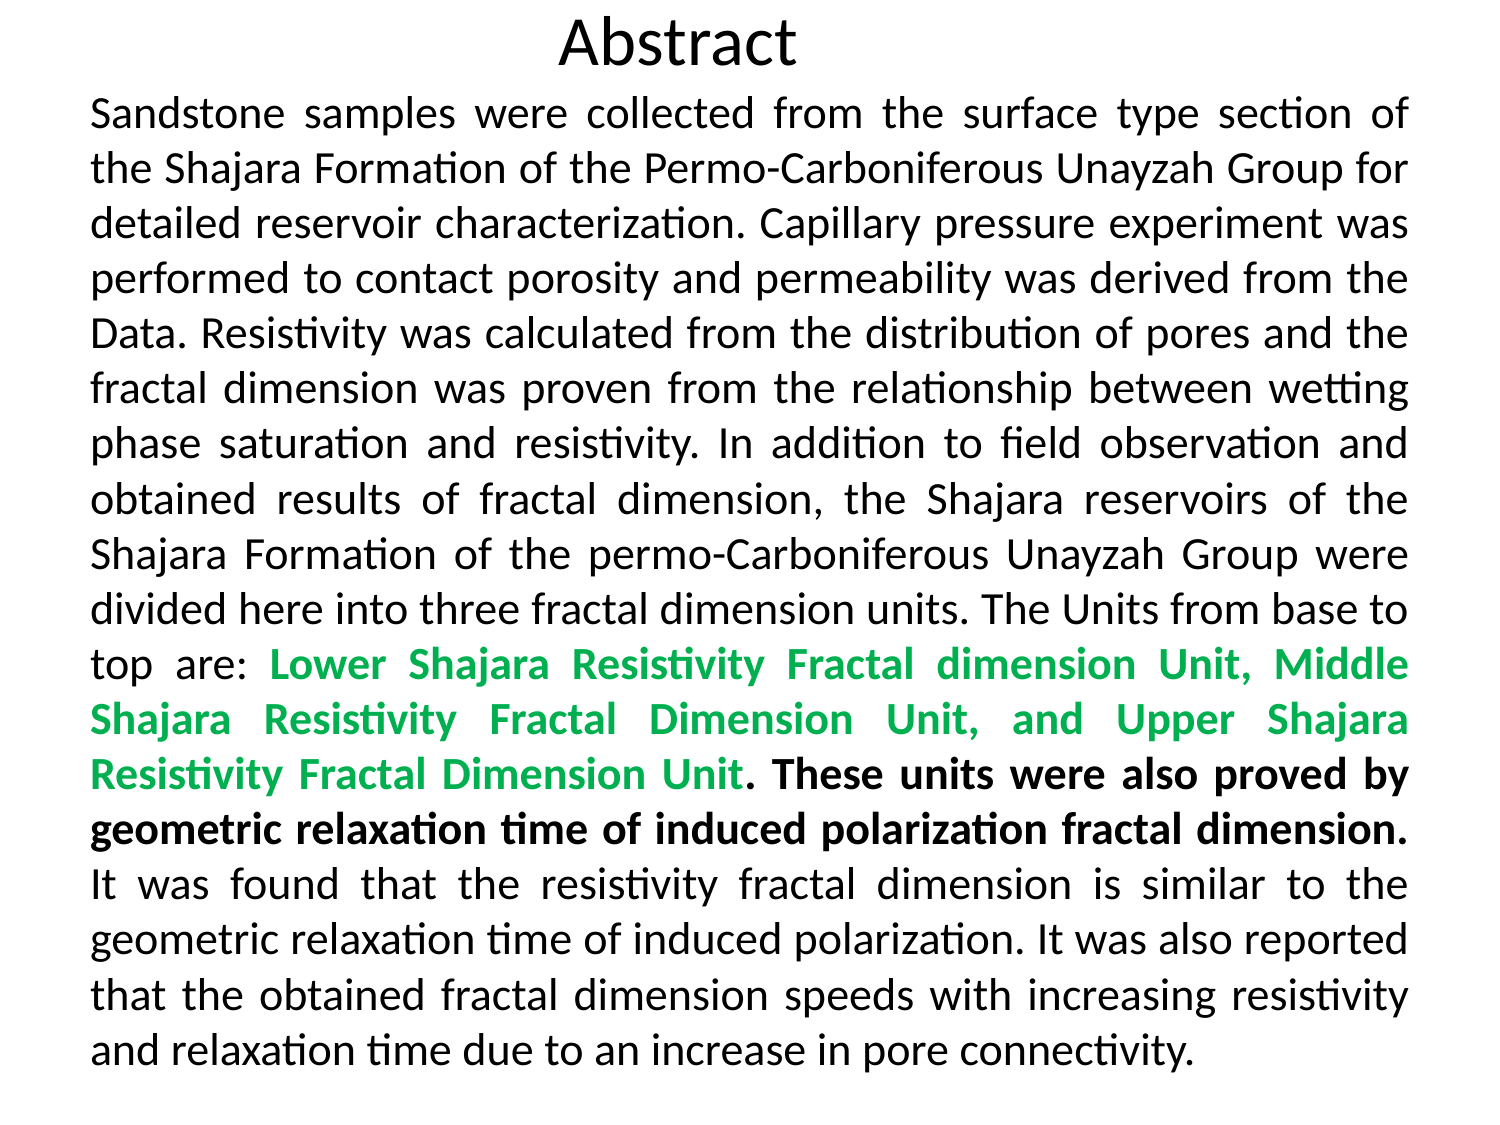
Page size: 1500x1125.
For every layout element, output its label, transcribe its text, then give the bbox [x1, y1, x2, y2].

list Sandstone samples were collected from the surface type section of the Shajara Formation of the Permo-Carboniferous Unayzah Group for detailed reservoir characterization. Capillary pressure experiment was performed to contact porosity and permeability was derived from the Data. Resistivity was calculated from the distribution of pores and the fractal dimension was proven from the relationship between wetting phase saturation and resistivity. In addition to field observation and obtained results of fractal dimension, the Shajara reservoirs of the Shajara Formation of the permo-Carboniferous Unayzah Group were divided here into three fractal dimension units. The Units from base to top are: Lower Shajara Resistivity Fractal dimension Unit, Middle Shajara Resistivity Fractal Dimension Unit, and Upper Shajara Resistivity Fractal Dimension Unit. These units were also proved by geometric relaxation time of induced polarization fractal dimension. It was found that the resistivity fractal dimension is similar to the geometric relaxation time of induced polarization. It was also reported that the obtained fractal dimension speeds with increasing resistivity and relaxation time due to an increase in pore connectivity. [75, 75, 1425, 1125]
title Abstract [3, 0, 1354, 88]
